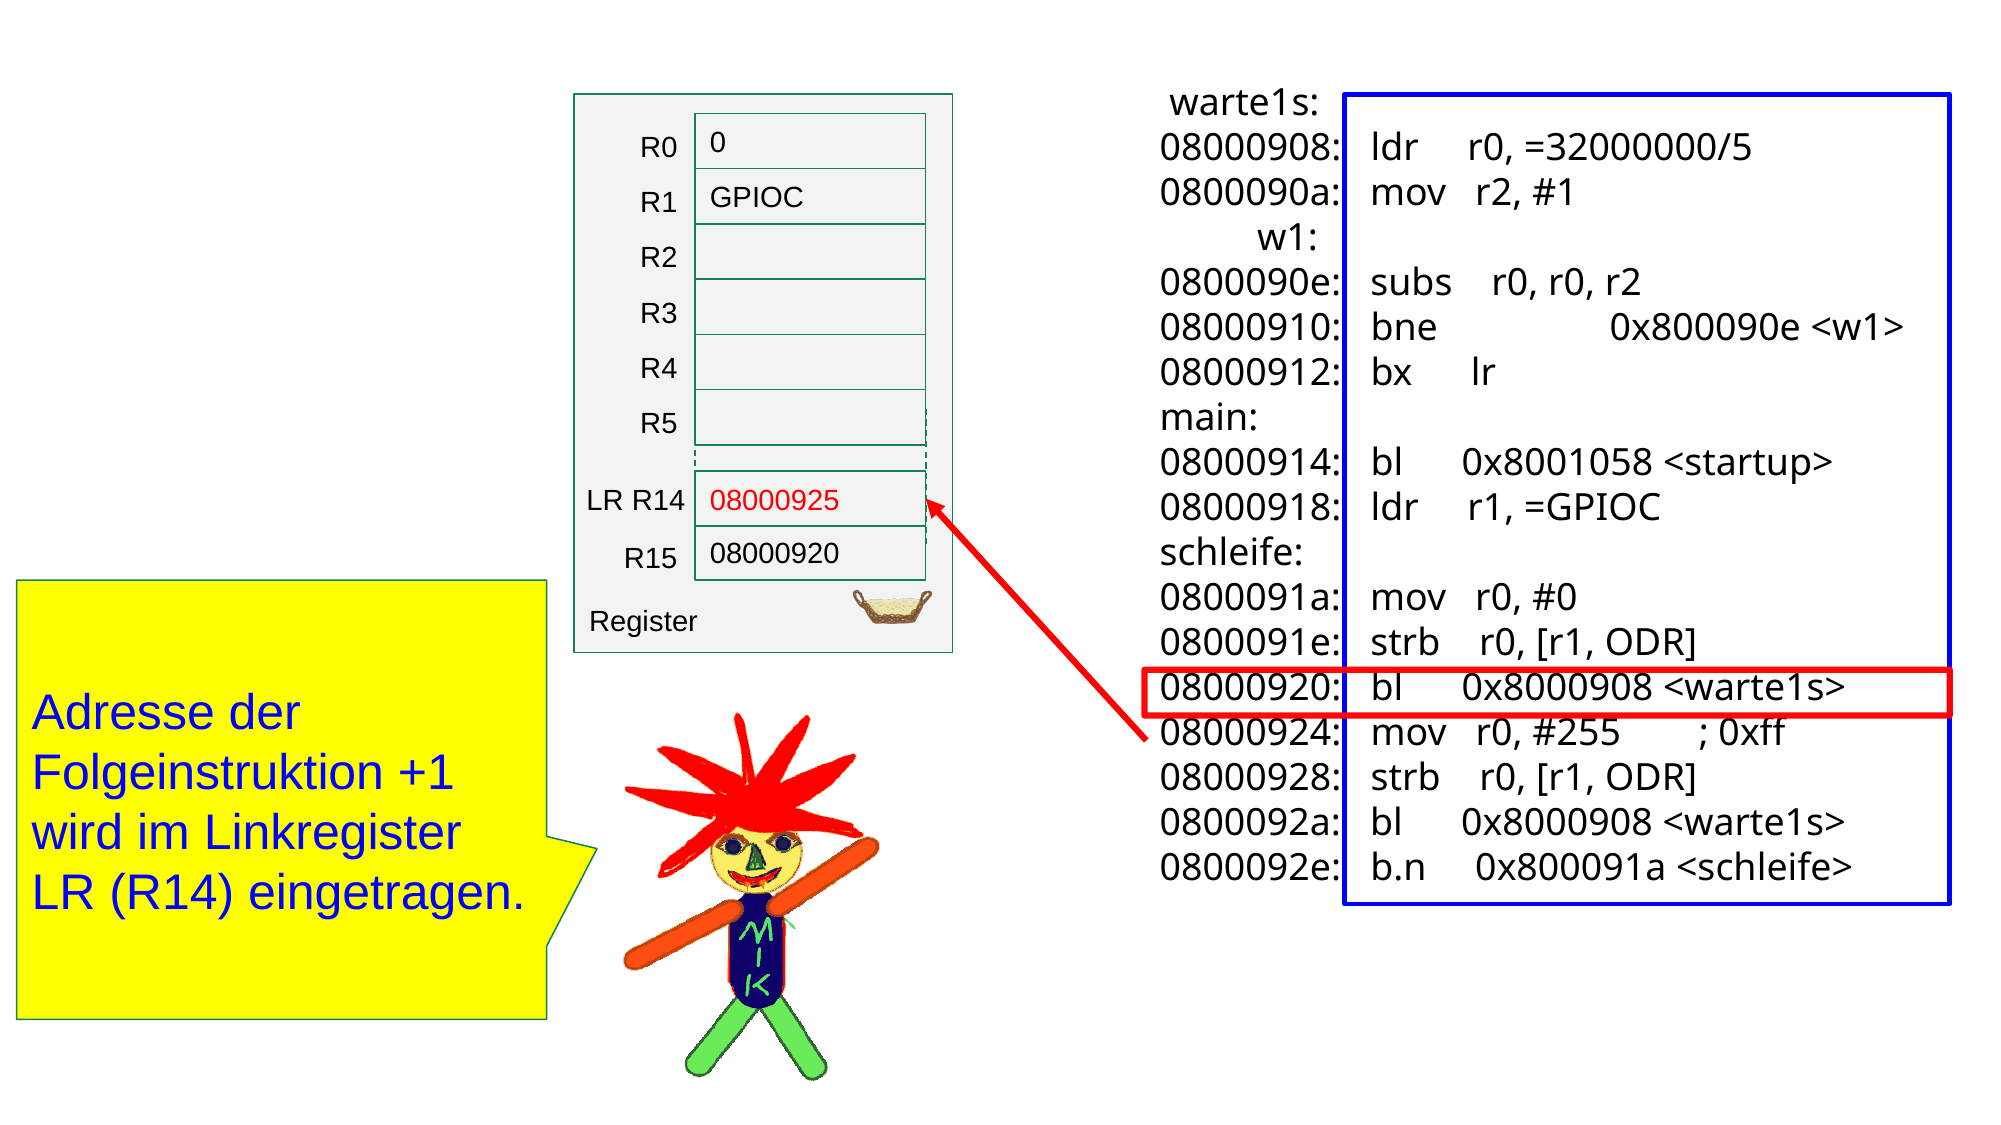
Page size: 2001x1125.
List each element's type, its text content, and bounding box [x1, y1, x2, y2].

text_box warte1s: 08000908: ldr r0, =32000000/5 0800090a: mov r2, #1 w1: 0800090e: subs r0, r0, r2 08000910: bne 0x800090e <w1> 08000912: bx lr main: 08000914: bl 0x8001058 <startup> 08000918: ldr r1, =GPIOC schleife: 0800091a: mov r0, #0 0800091e: strb r0, [r1, ODR] 08000920: bl 0x8000908 <warte1s> 08000924: mov r0, #255 ; 0xff 08000928: strb r0, [r1, ODR] 0800092a: bl 0x8000908 <warte1s> 0800092e: b.n 0x800091a <schleife> [1144, 70, 1950, 669]
picture [596, 703, 897, 1089]
text_box warte1s: 08000908: ldr r0, =32000000/5 0800090a: mov r2, #1 w1: 0800090e: subs r0, r0, r2 08000910: bne 0x800090e <w1> 08000912: bx lr main: 08000914: bl 0x8001058 <startup> 08000918: ldr r1, =GPIOC schleife: 0800091a: mov r0, #0 0800091e: strb r0, [r1, ODR] 08000920: bl 0x8000908 <warte1s> 08000924: mov r0, #255 ; 0xff 08000928: strb r0, [r1, ODR] 0800092a: bl 0x8000908 <warte1s> 0800092e: b.n 0x800091a <schleife> [1144, 716, 1344, 904]
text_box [573, 93, 953, 653]
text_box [925, 498, 1147, 741]
text_box [1344, 94, 1950, 669]
text_box Adresse der Folgeinstruktion +1 wird im Linkregister LR (R14) eingetragen. [16, 580, 591, 1020]
text_box [1152, 669, 1950, 716]
text_box [1344, 716, 1950, 904]
